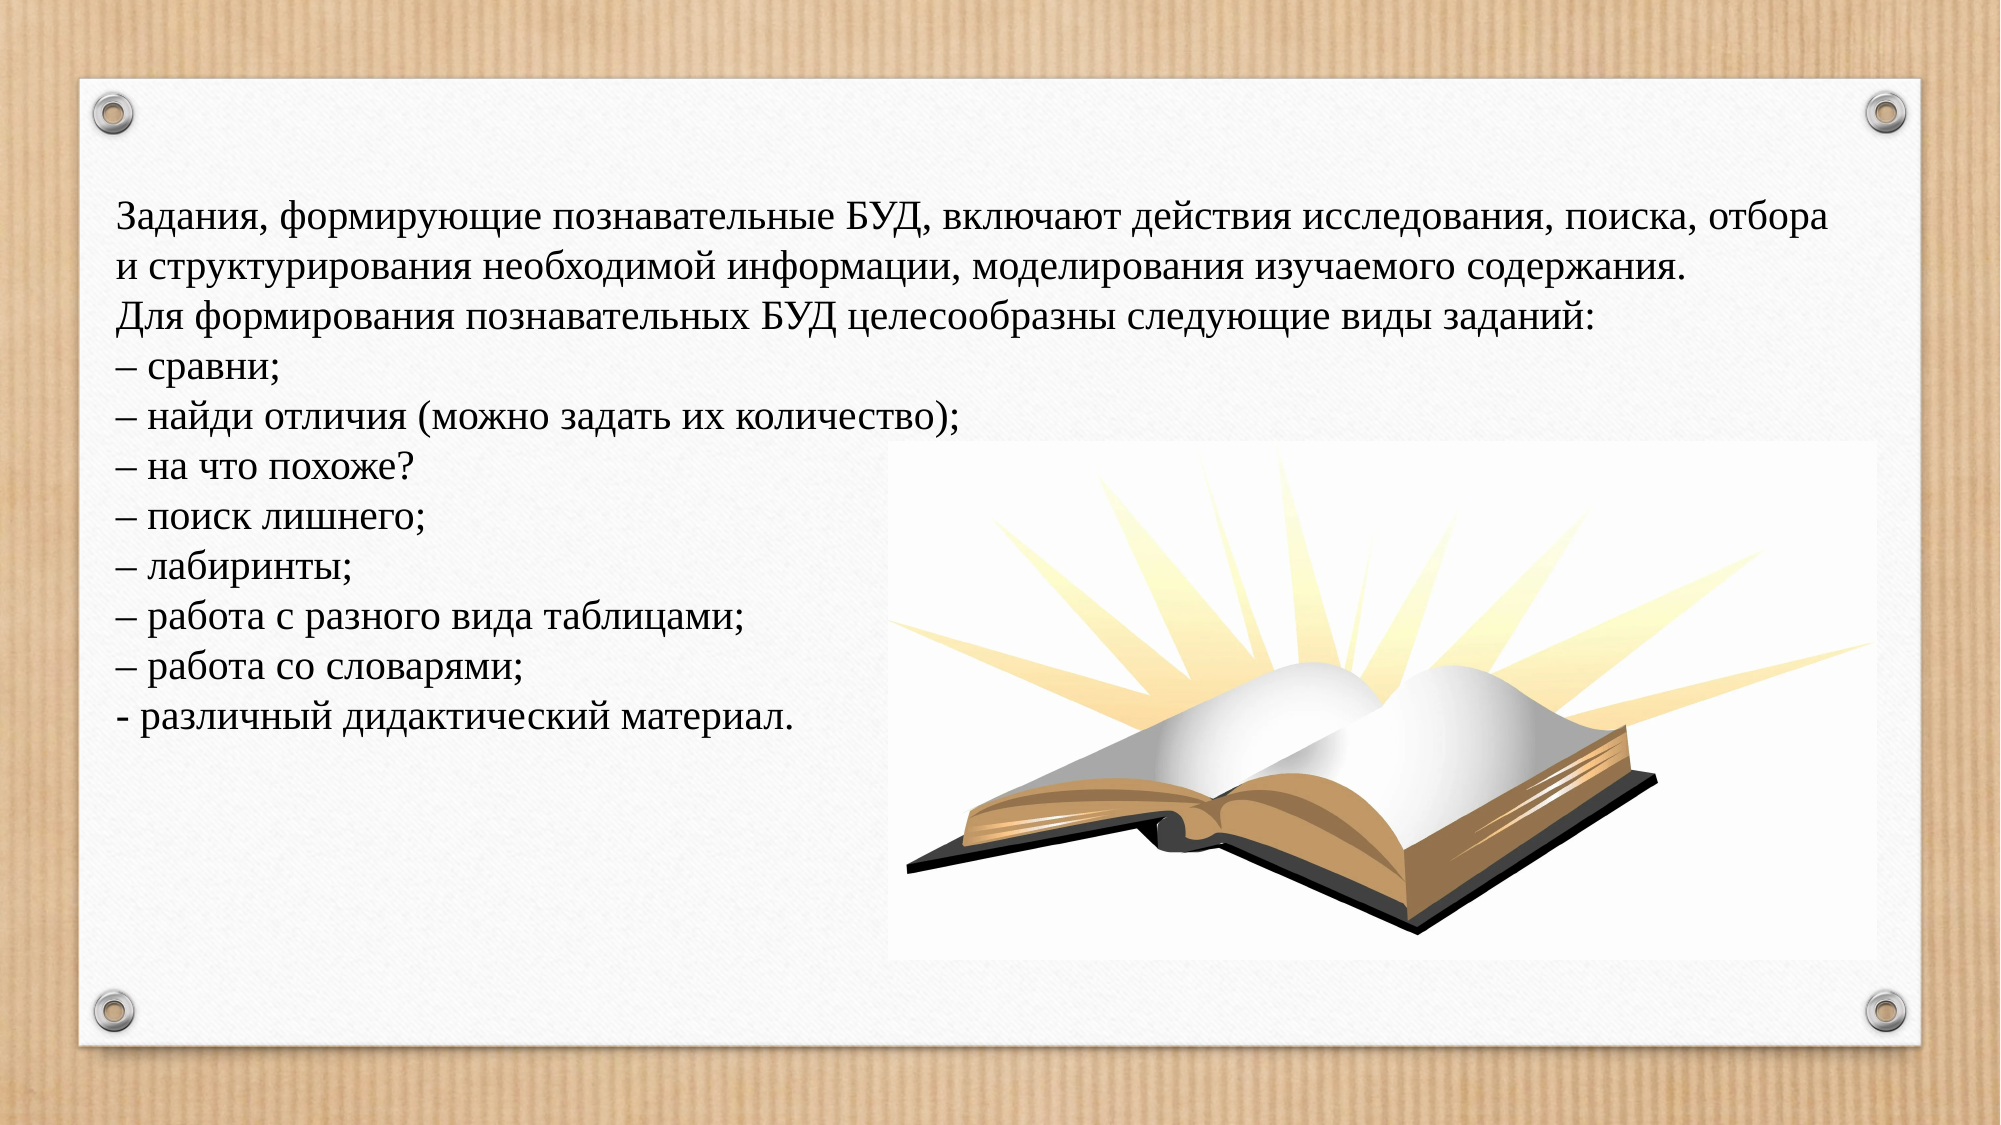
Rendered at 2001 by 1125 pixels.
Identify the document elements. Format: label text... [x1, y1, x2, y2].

picture [0, 0, 2001, 1125]
text_box Задания, формирующие познавательные БУД, включают действия исследования, поиска, отбора и структурирования необходимой информации, моделирования изучаемого содержания. Для формирования познавательных БУД целесообразны следующие виды заданий: – сравни; – найди отличия (можно задать их количество); – на что похоже? – поиск лишнего; – лабиринты; – работа с разного вида таблицами; – работа со словарями; - различный дидактический материал. [101, 180, 1877, 746]
